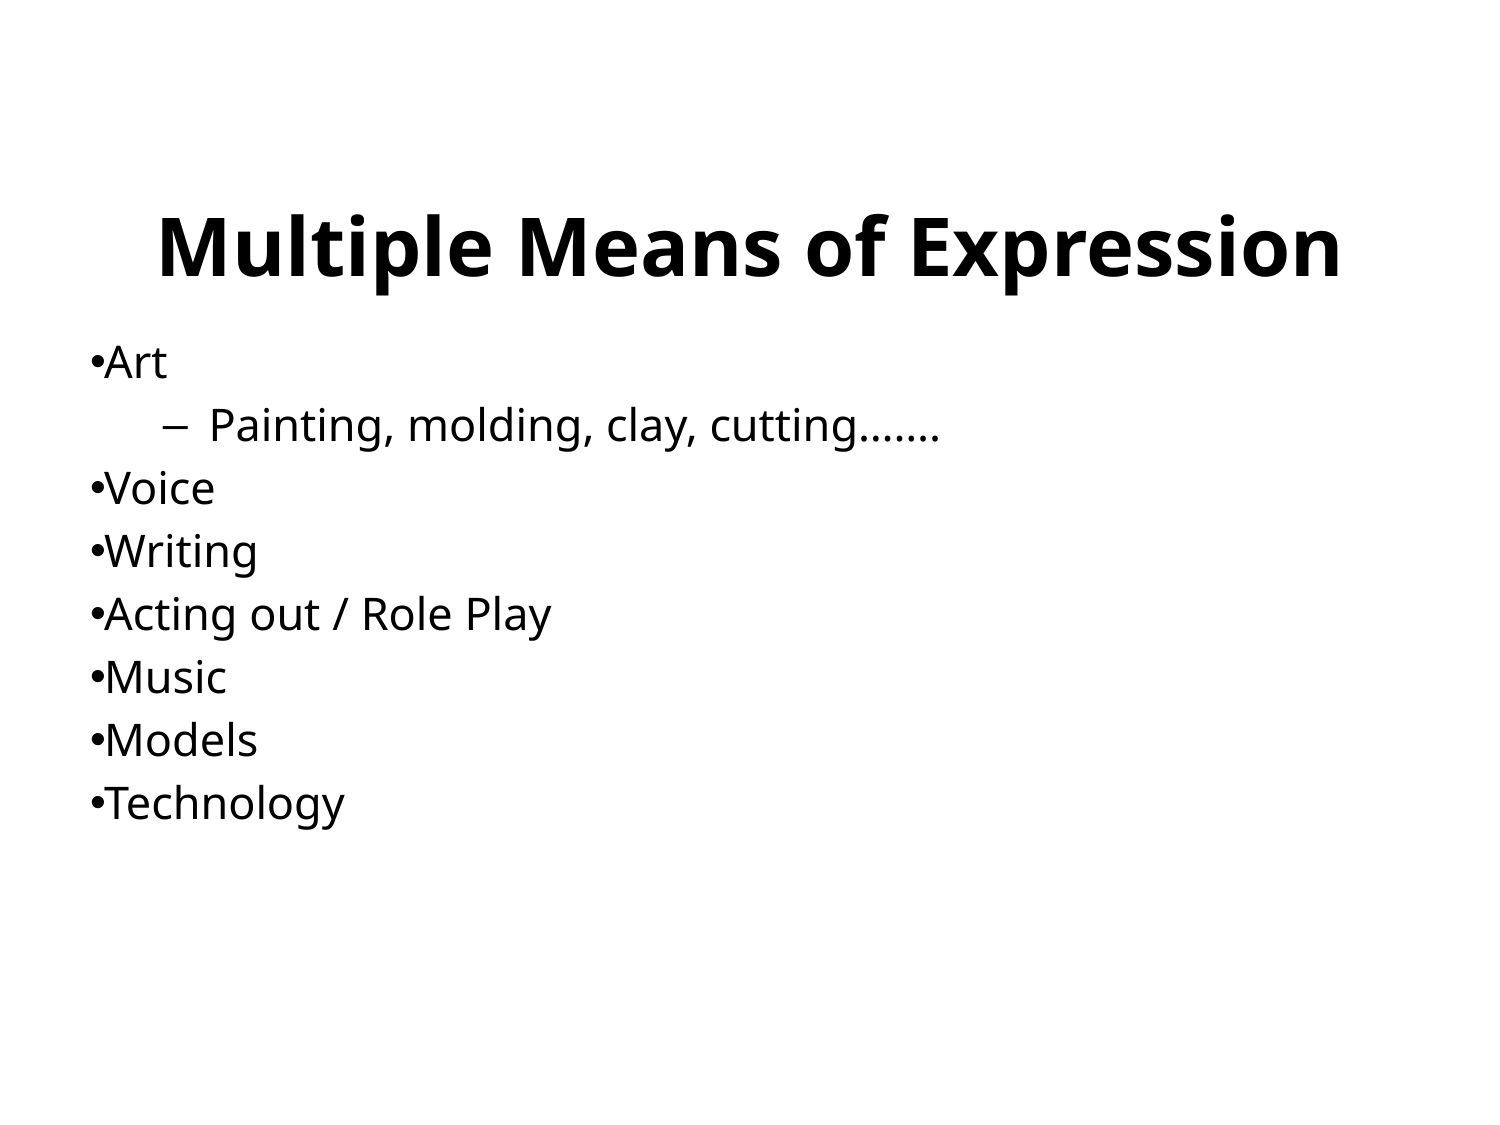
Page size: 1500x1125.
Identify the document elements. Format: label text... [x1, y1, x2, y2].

list Art Painting, molding, clay, cutting……. Voice Writing Acting out / Role Play Music Models Technology [75, 324, 1425, 838]
title Multiple Means of Expression [75, 149, 1425, 300]
